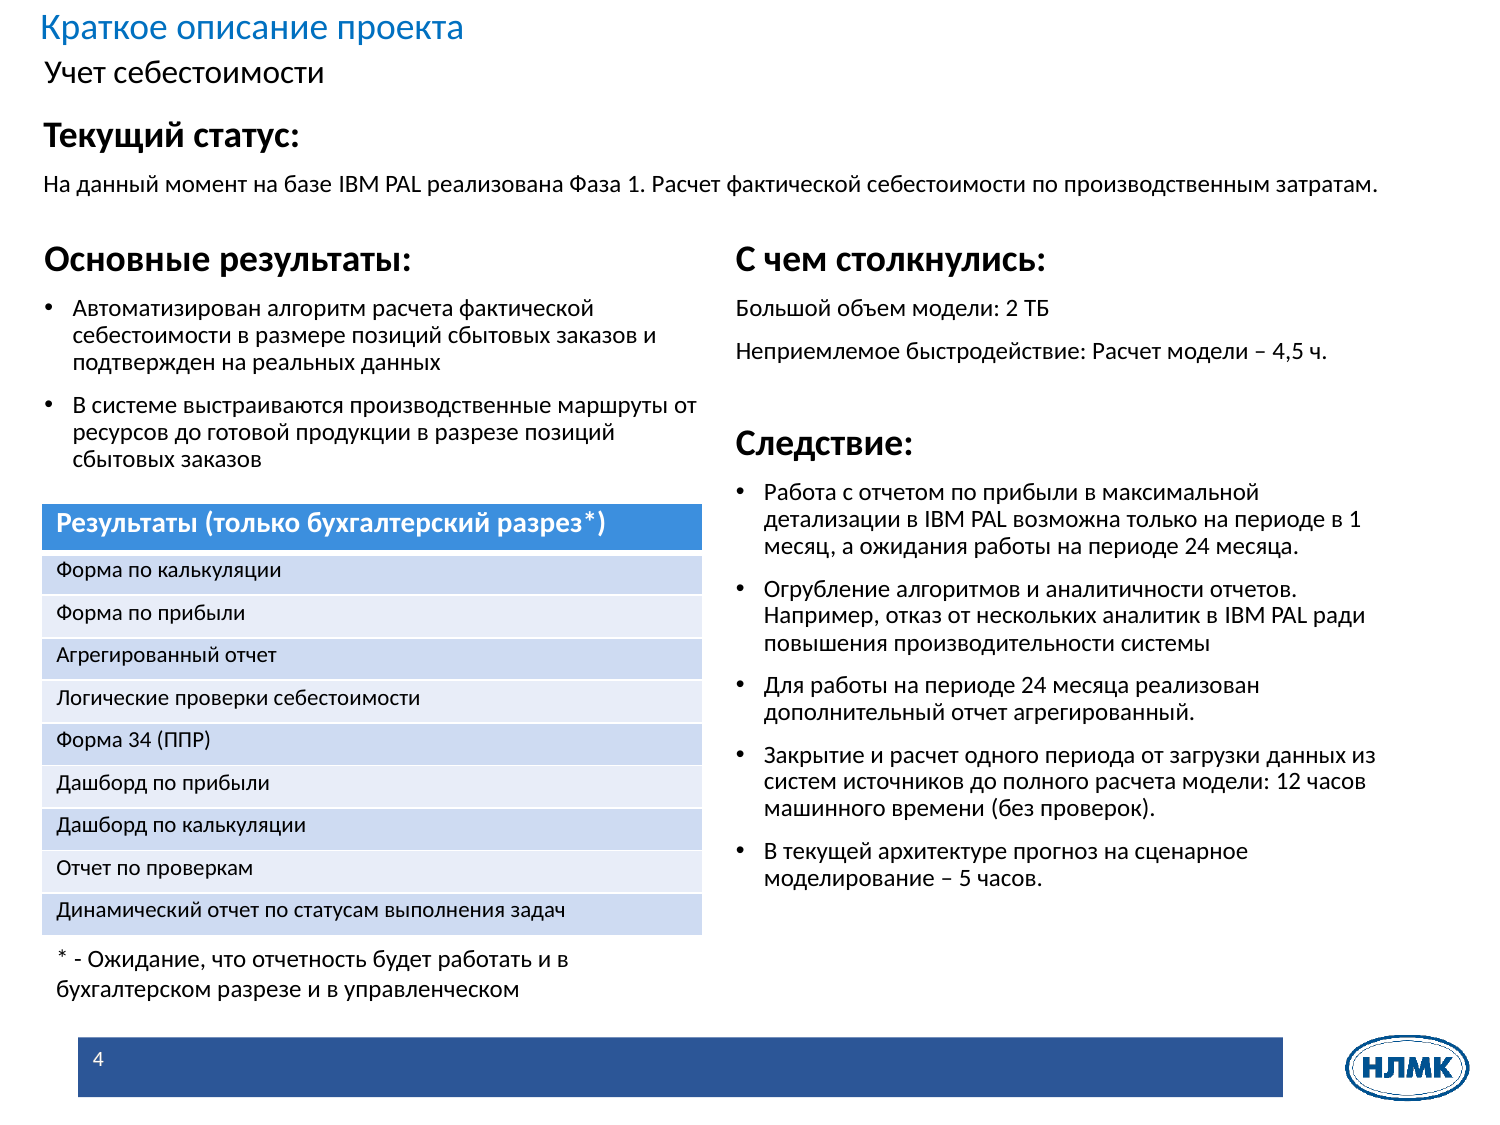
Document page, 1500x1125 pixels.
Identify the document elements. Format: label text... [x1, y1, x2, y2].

table_cell Дашборд по прибыли [42, 766, 702, 807]
table_cell Дашборд по калькуляции [42, 809, 702, 850]
table_cell Динамический отчет по статусам выполнения задач [42, 894, 702, 935]
text_box * - Ожидание, что отчетность будет работать и в бухгалтерском разрезе и в управленческом [41, 935, 719, 1010]
text_box Текущий статус: На данный момент на базе IBM PAL реализована Фаза 1. Расчет фактической себестоимости по производственным затратам. [28, 107, 1500, 232]
text_box Краткое описание проекта [25, 0, 1500, 102]
table_cell Агрегированный отчет [42, 639, 702, 679]
table_cell Форма по прибыли [42, 596, 702, 637]
table_cell Логические проверки себестоимости [42, 681, 702, 722]
table_cell Форма 34 (ППР) [42, 724, 702, 765]
text_box Учет себестоимости [29, 42, 1424, 98]
table_cell Форма по калькуляции [42, 556, 702, 594]
text_box Основные результаты: Автоматизирован алгоритм расчета фактической себестоимости в размере позиций сбытовых заказов и подтвержден на реальных данных В системе выстраиваются производственные маршруты от ресурсов до готовой продукции в разрезе позиций сбытовых заказов [29, 231, 715, 356]
text_box С чем столкнулись: Большой объем модели: 2 ТБ Неприемлемое быстродействие: Расчет модели – 4,5 ч. Следствие: Работа с отчетом по прибыли в максимальной детализации в IBM PAL возможна только на периоде в 1 месяц, а ожидания работы на периоде 24 месяца. Огрубление алгоритмов и аналитичности отчетов. Например, отказ от нескольких аналитик в IBM PAL ради повышения производительности системы Для работы на периоде 24 месяца реализован дополнительный отчет агрегированный. Закрытие и расчет одного периода от загрузки данных из систем источников до полного расчета модели: 12 часов машинного времени (без проверок). В текущей архитектуре прогноз на сценарное моделирование – 5 часов. [720, 231, 1406, 905]
table_header Результаты (только бухгалтерский разрез*) [42, 504, 702, 550]
picture [1327, 1011, 1487, 1124]
table_cell Отчет по проверкам [42, 851, 702, 892]
